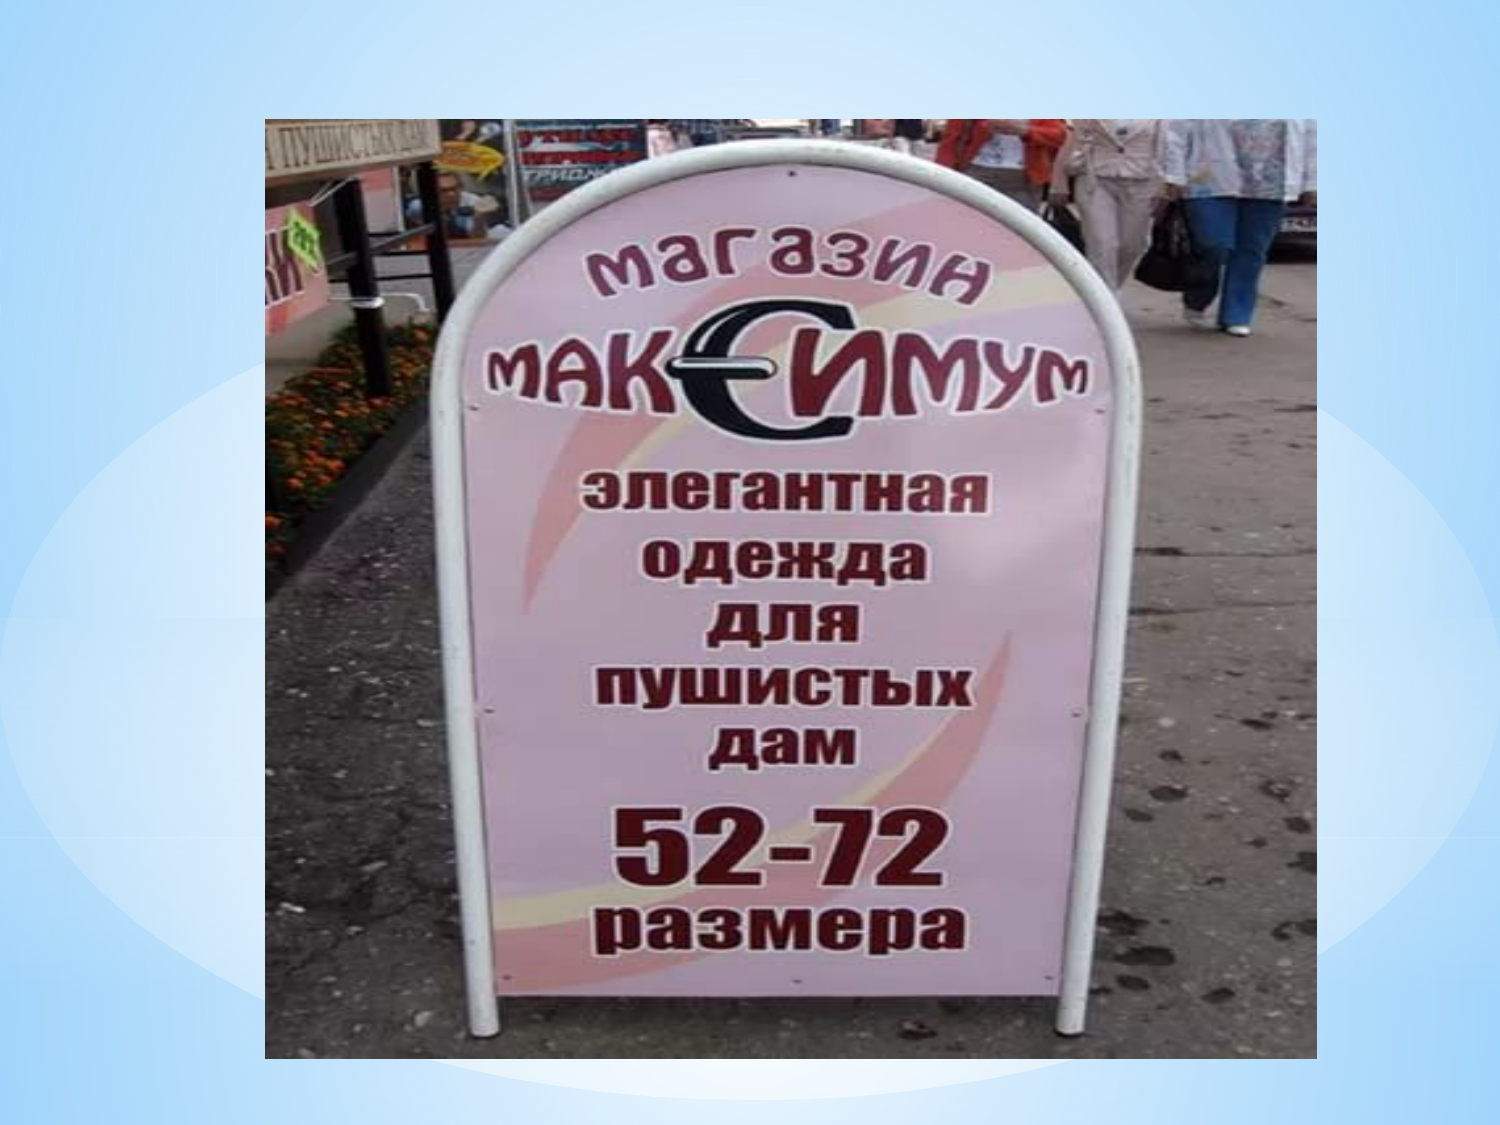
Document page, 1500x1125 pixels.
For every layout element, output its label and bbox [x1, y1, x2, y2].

list [265, 119, 1318, 1059]
